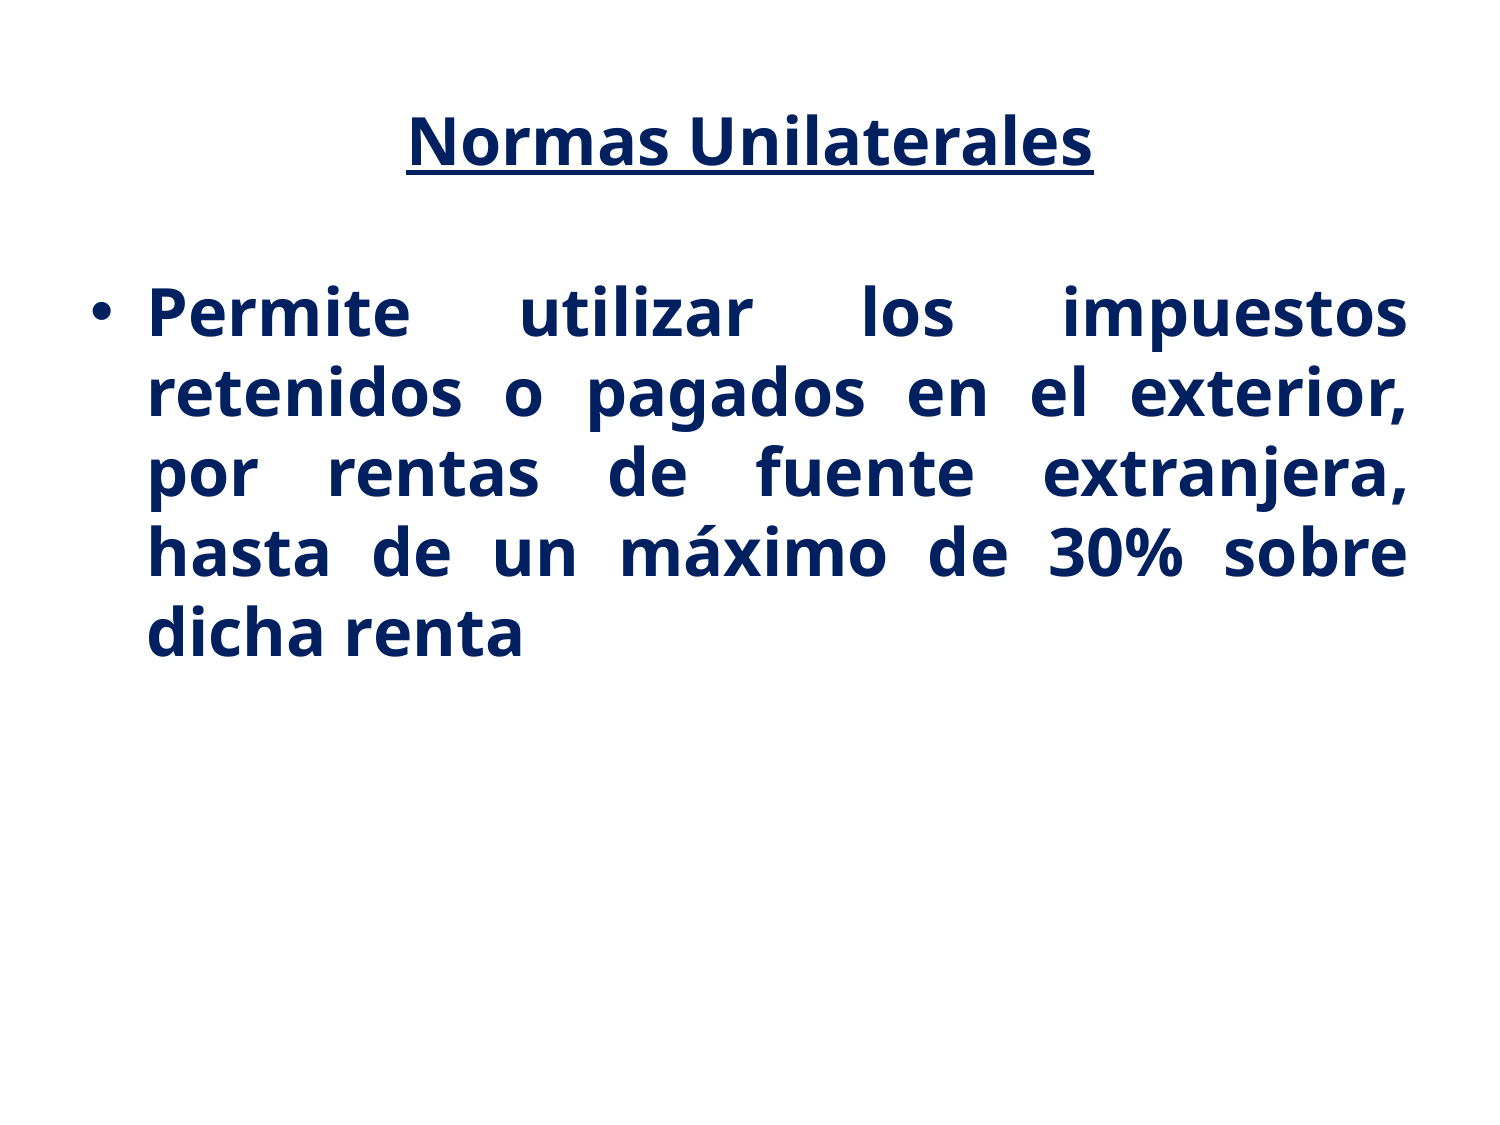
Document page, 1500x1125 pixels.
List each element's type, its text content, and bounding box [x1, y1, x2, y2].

list Permite utilizar los impuestos retenidos o pagados en el exterior, por rentas de fuente extranjera, hasta de un máximo de 30% sobre dicha renta [74, 262, 1426, 1006]
title Normas Unilaterales [74, 44, 1426, 233]
